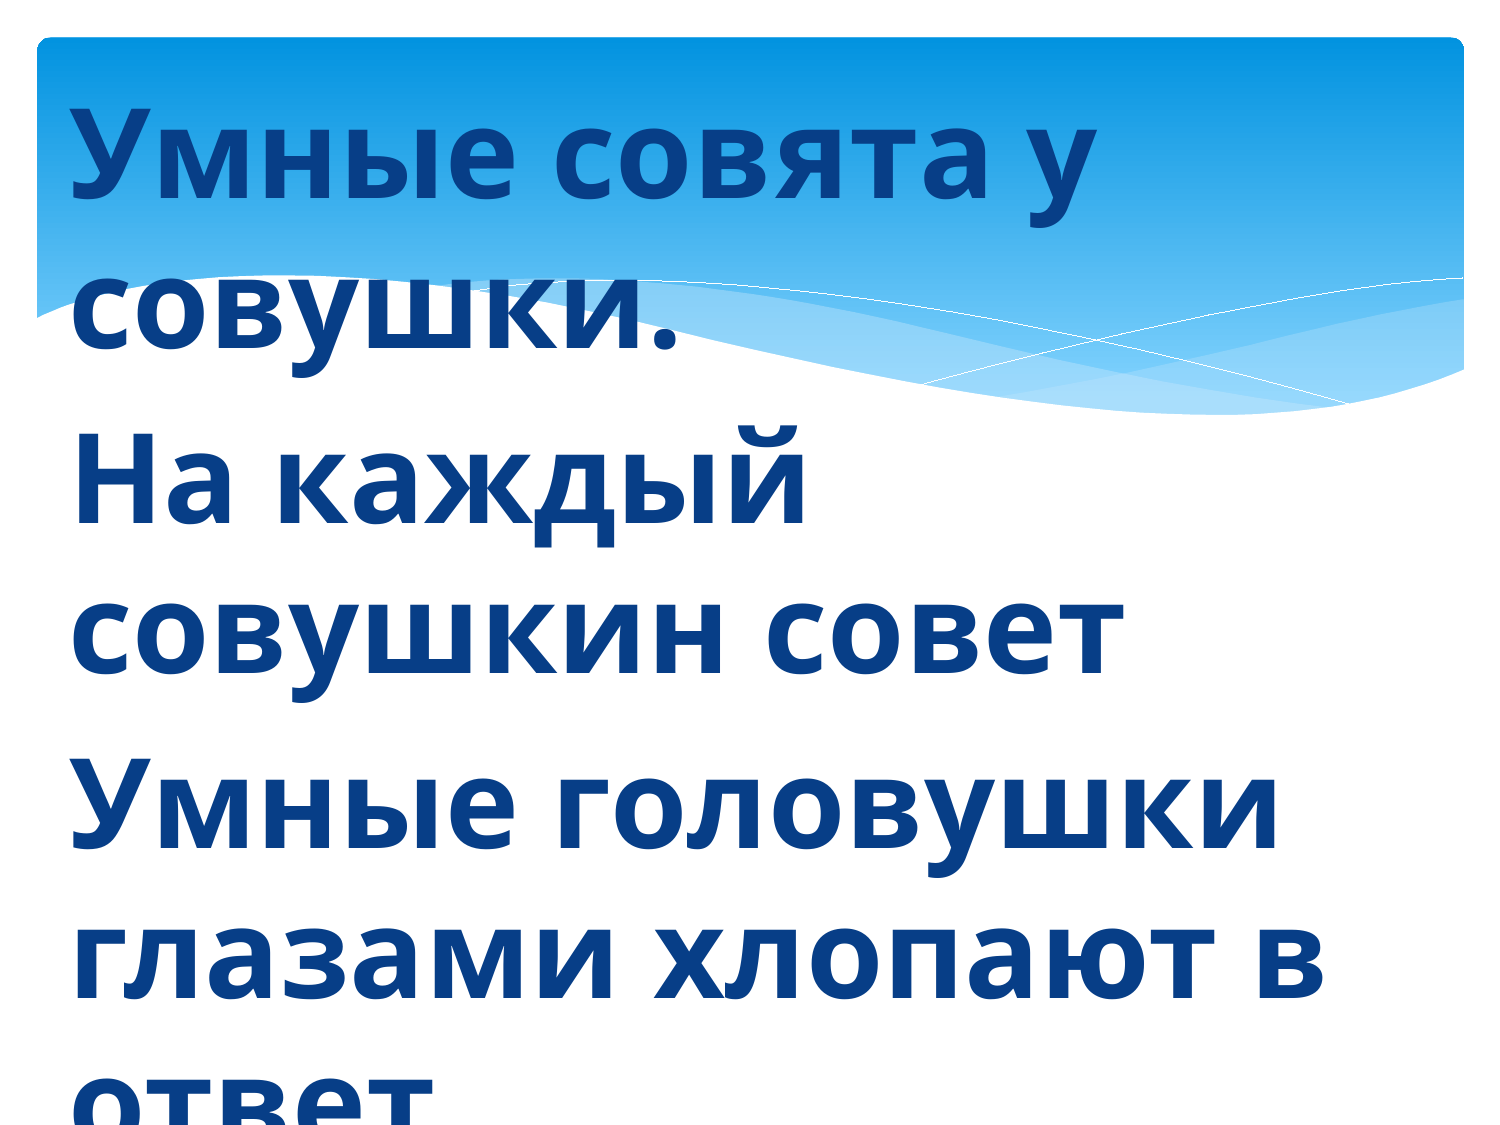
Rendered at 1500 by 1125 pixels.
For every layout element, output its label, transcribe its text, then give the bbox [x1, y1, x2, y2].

list Умные совята у совушки. На каждый совушкин совет Умные головушки глазами хлопают в ответ [53, 66, 1459, 1071]
